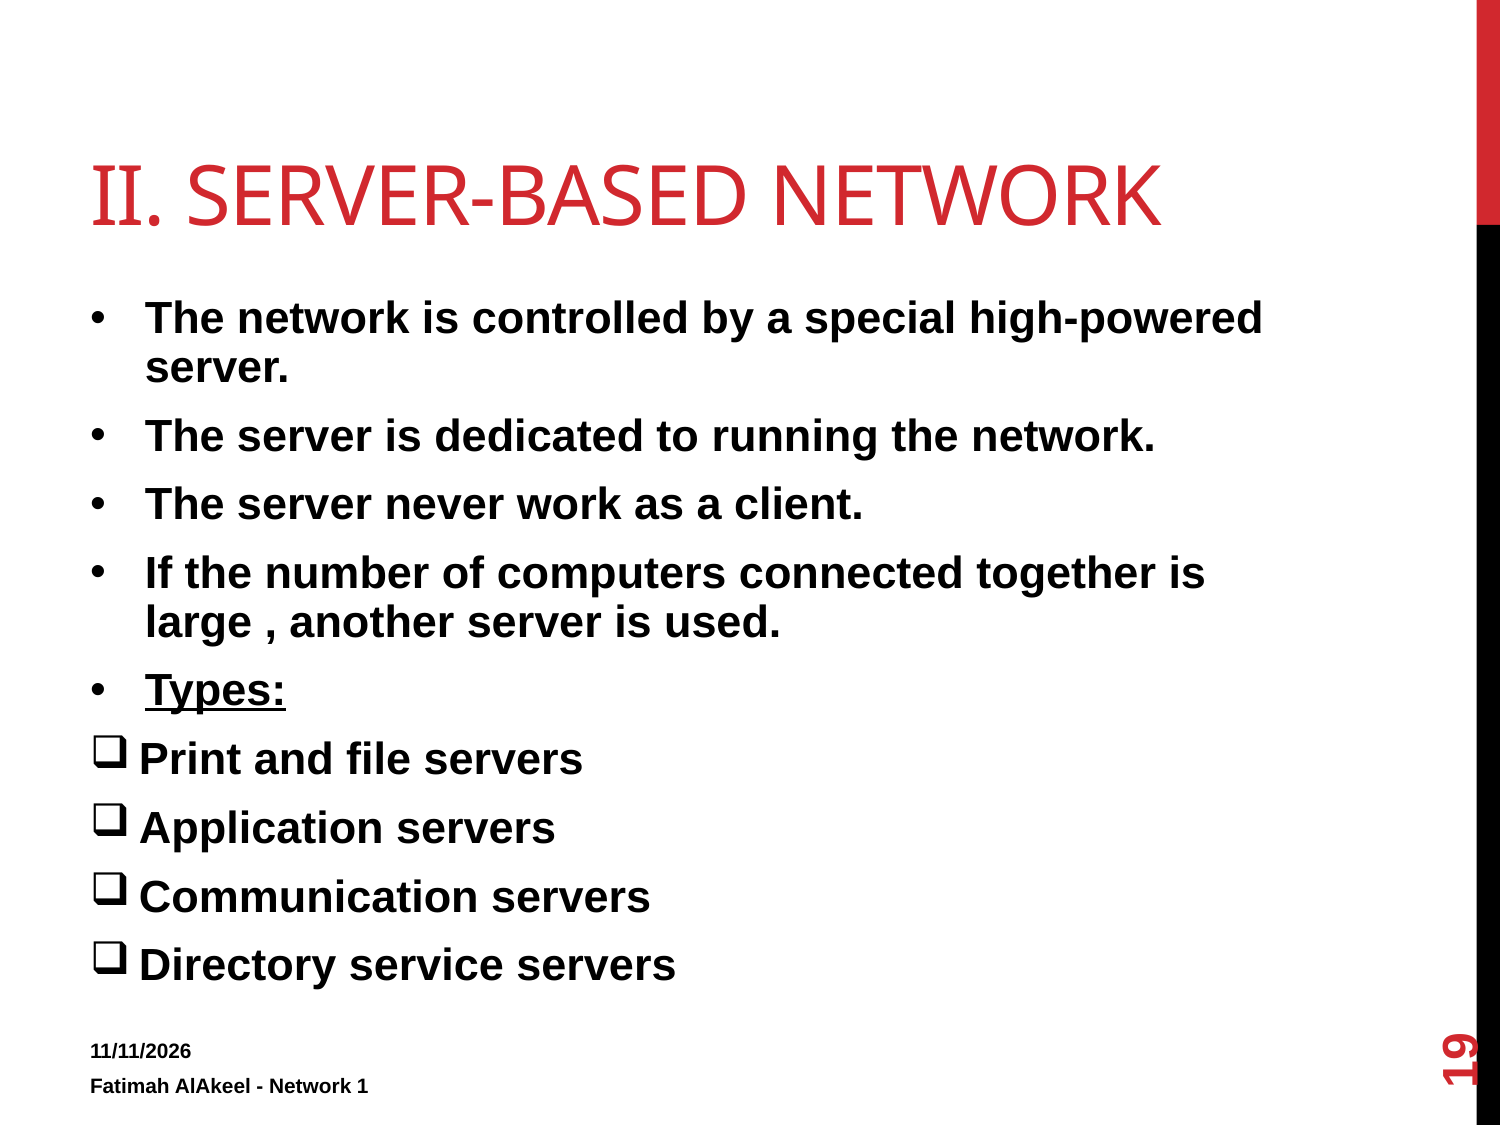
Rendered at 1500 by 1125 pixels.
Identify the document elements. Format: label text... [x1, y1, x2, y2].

footer Fatimah AlAkeel - Network 1 [75, 1065, 638, 1112]
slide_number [75, 1012, 638, 1063]
slide_number 19 [1427, 887, 1488, 1104]
title II. Server-Based Network [75, 25, 1475, 250]
list The network is controlled by a special high-powered server. The server is dedicated to running the network. The server never work as a client. If the number of computers connected together is large , another server is used. Types: Print and file servers Application servers Communication servers Directory service servers [75, 287, 1325, 1005]
